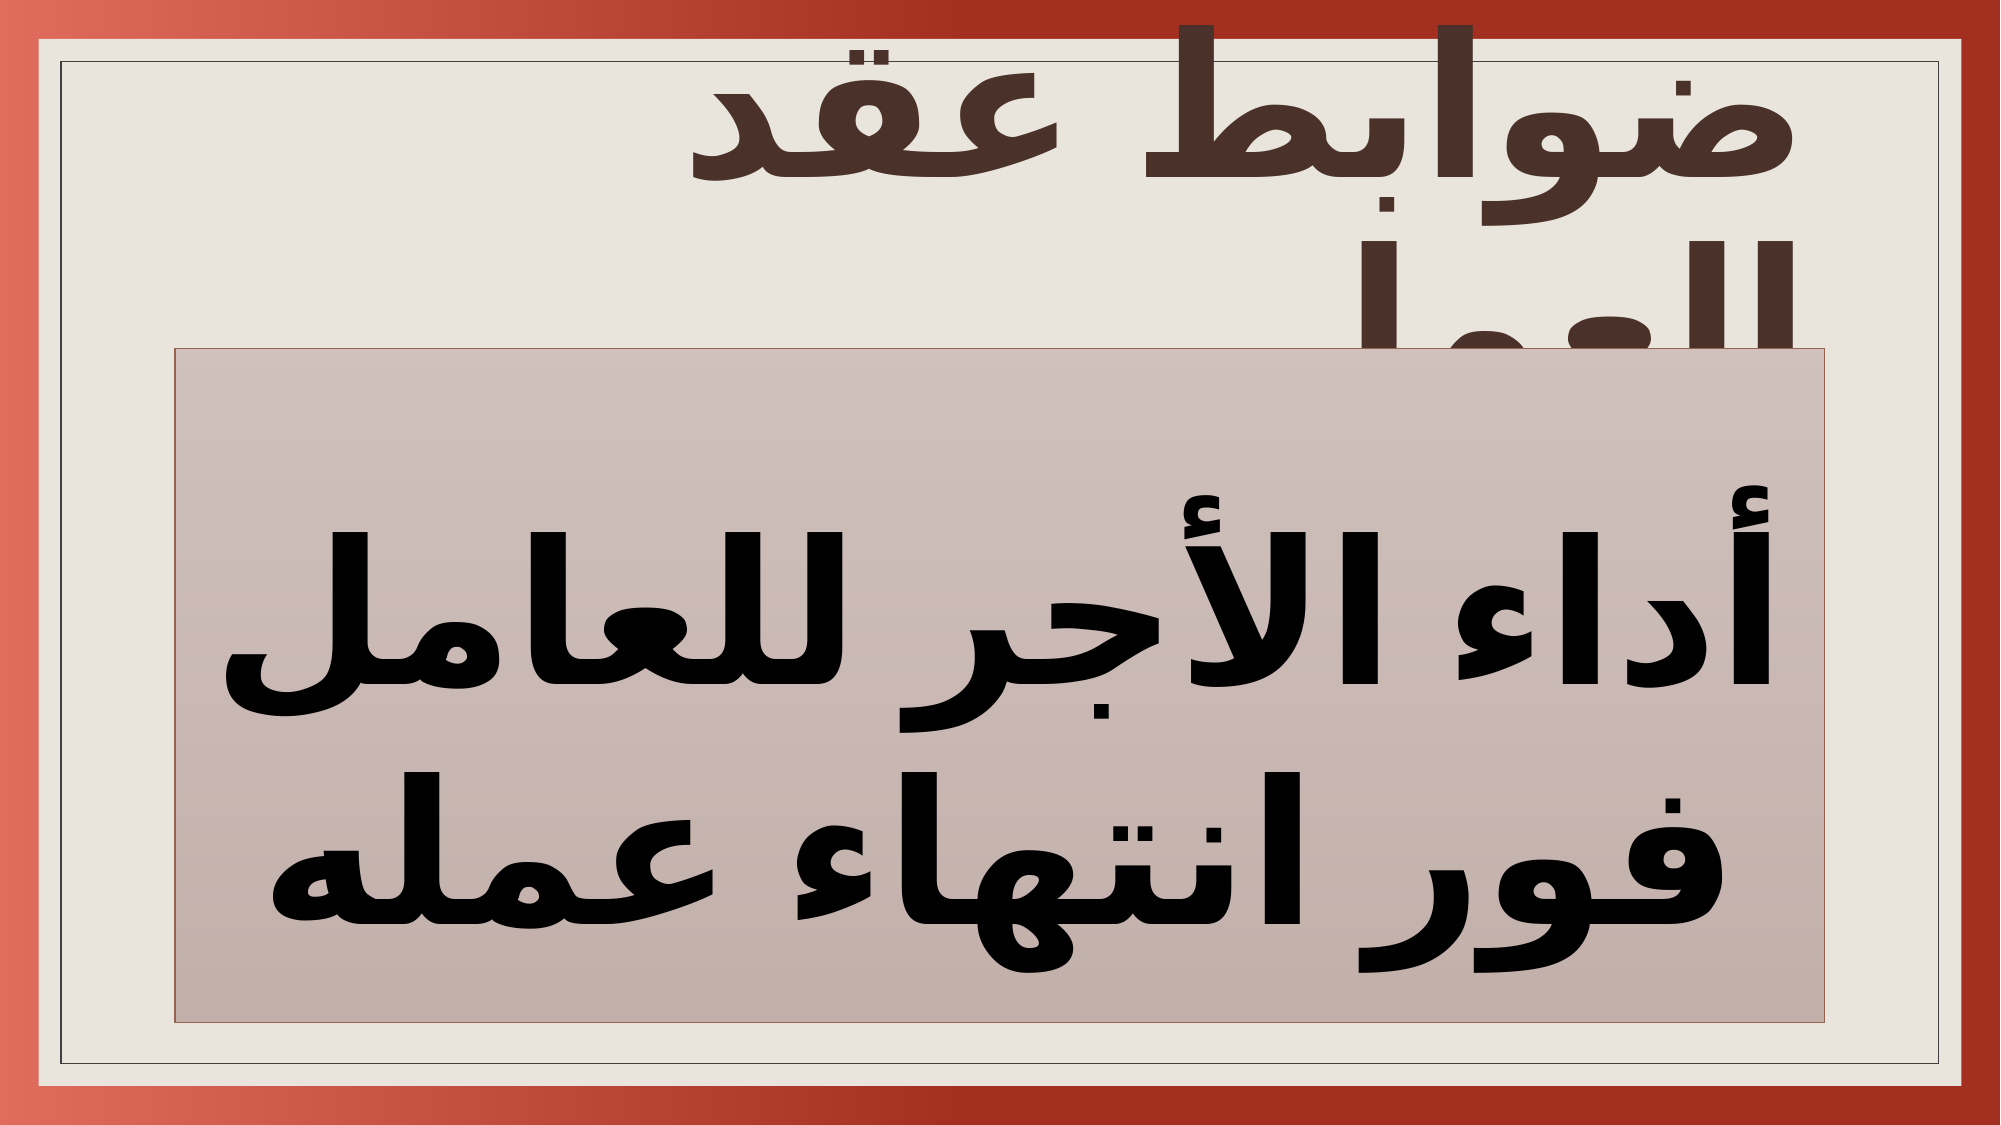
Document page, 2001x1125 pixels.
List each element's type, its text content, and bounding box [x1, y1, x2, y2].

title ضوابط عقد العمل [174, 92, 1825, 348]
list أداء الأجر للعامل فور انتهاء عمله [174, 348, 1825, 1023]
